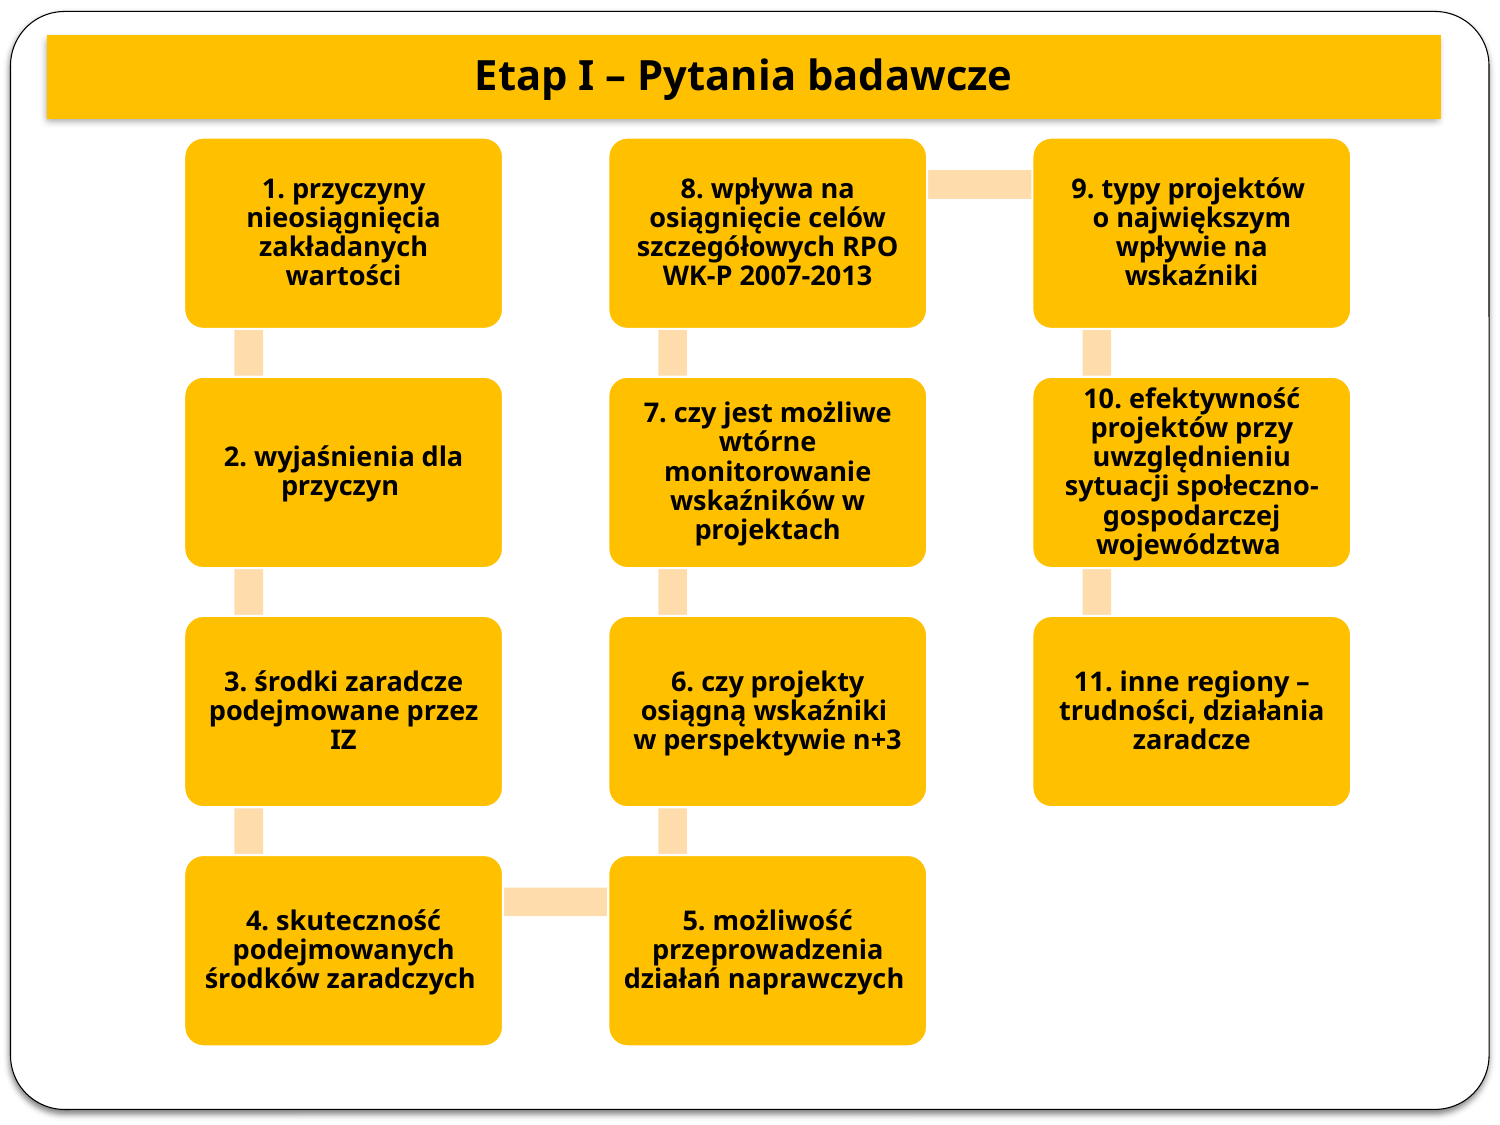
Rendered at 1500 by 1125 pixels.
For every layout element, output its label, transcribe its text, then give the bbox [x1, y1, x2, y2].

text_box Etap I – Pytania badawcze [46, 35, 1441, 119]
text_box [76, 136, 1459, 1047]
